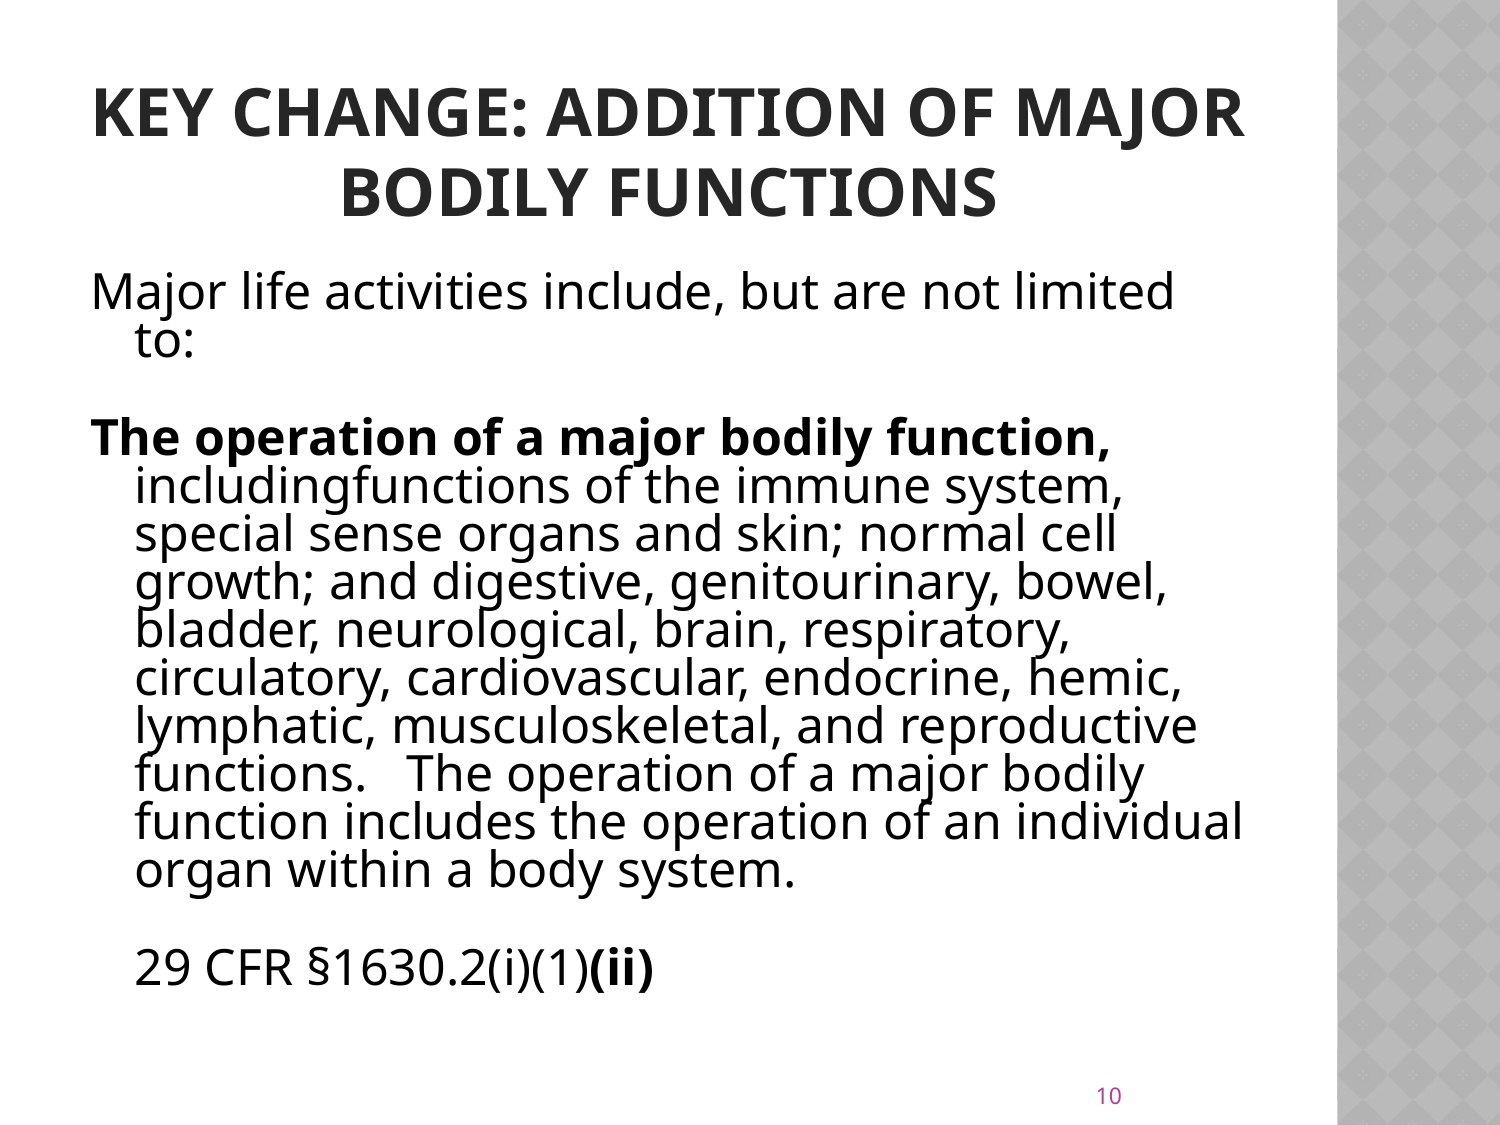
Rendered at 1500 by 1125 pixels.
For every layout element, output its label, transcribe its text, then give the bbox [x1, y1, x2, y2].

slide_number 10 [1025, 1075, 1123, 1113]
title Key Change: addition of Major bodily functions [74, 43, 1263, 230]
list Major life activities include, but are not limited to: The operation of a major bodily function, includingfunctions of the immune system, special sense organs and skin; normal cell growth; and digestive, genitourinary, bowel, bladder, neurological, brain, respiratory, circulatory, cardiovascular, endocrine, hemic, lymphatic, musculoskeletal, and reproductive functions. The operation of a major bodily function includes the operation of an individual organ within a body system. 29 CFR §1630.2(i)(1)(ii) [74, 263, 1263, 1085]
